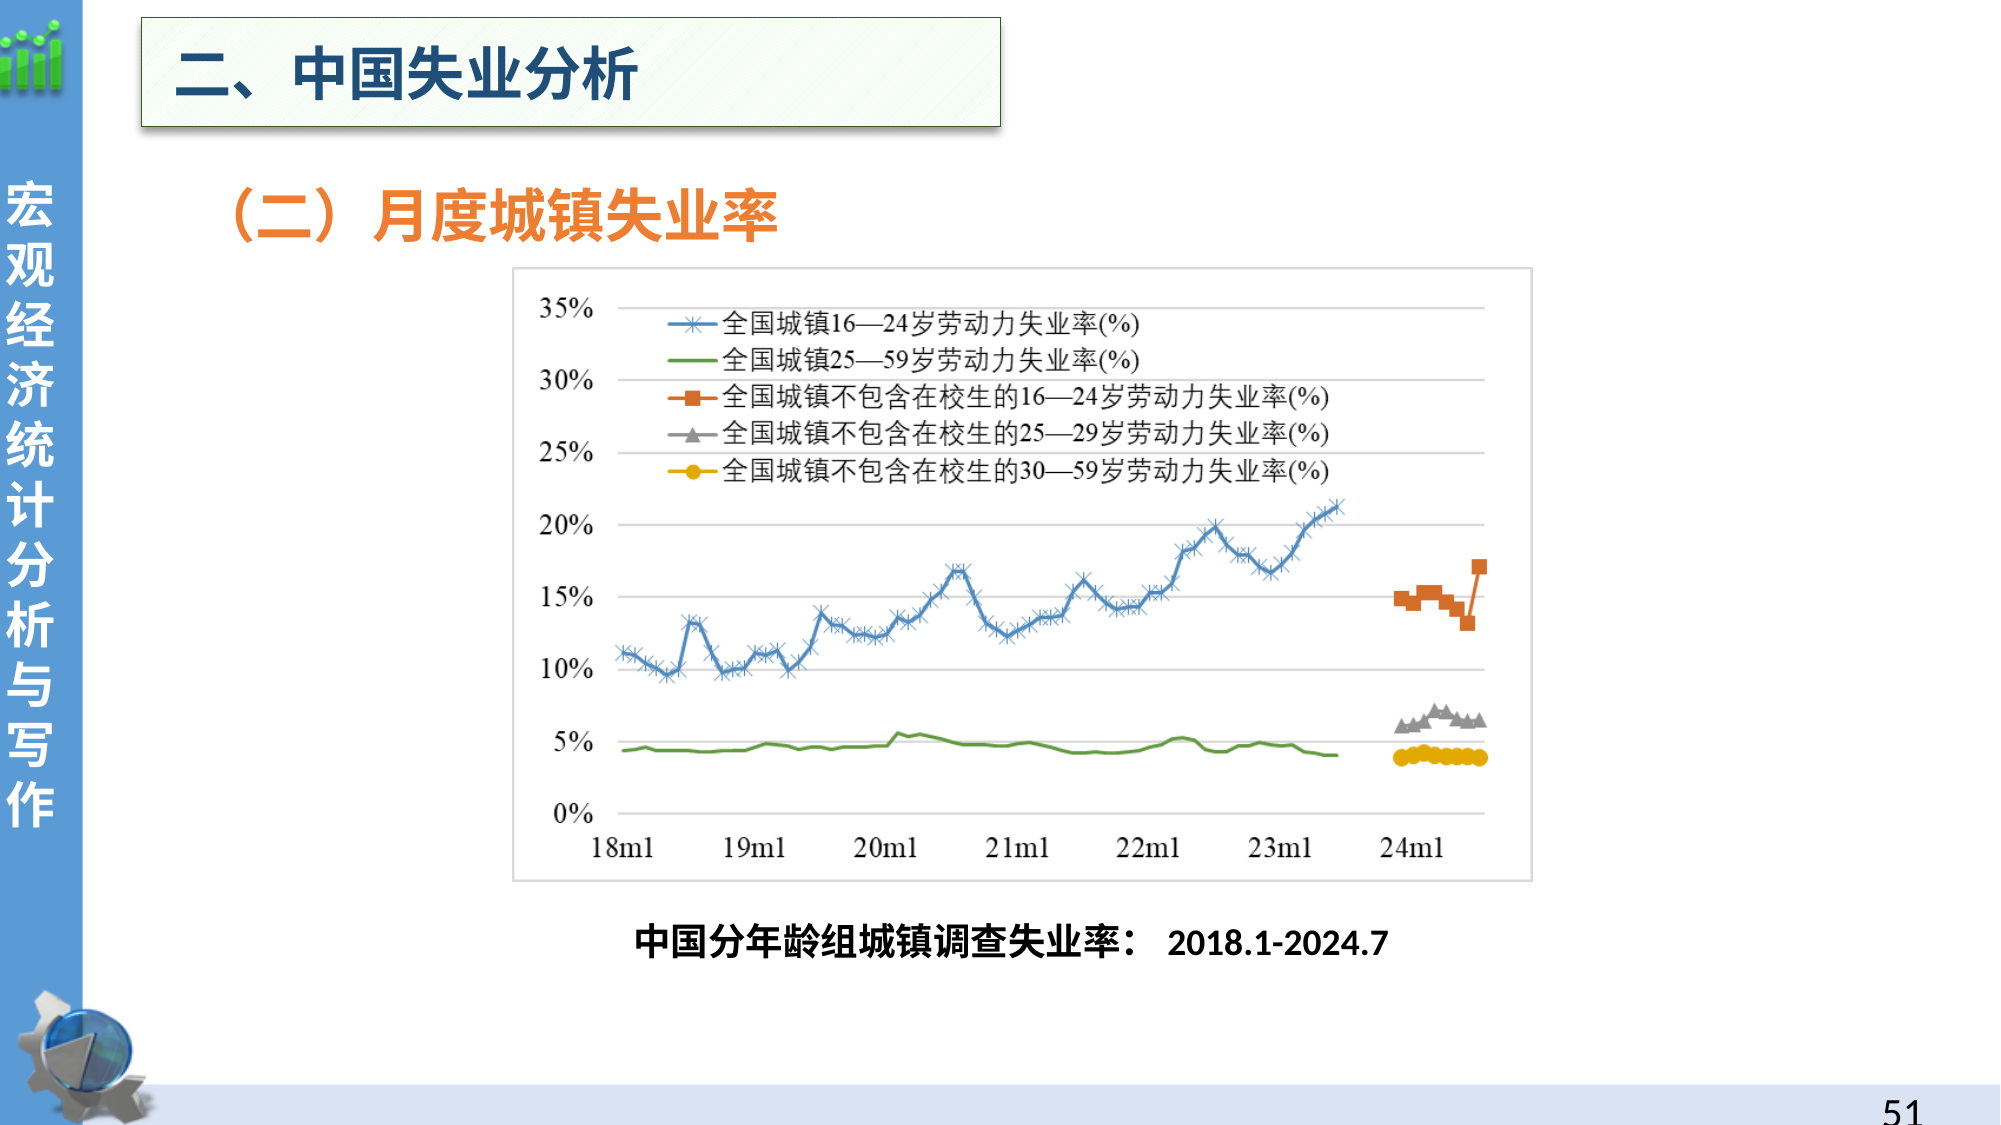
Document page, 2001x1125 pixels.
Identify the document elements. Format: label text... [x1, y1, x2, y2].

text_box 中国分年龄组城镇调查失业率：2018.1-2024.7 [618, 910, 1452, 1002]
text_box （二）月度城镇失业率 [141, 136, 1142, 257]
picture [0, 0, 2001, 1125]
text_box [1786, 1085, 1940, 1125]
text_box 二、中国失业分析 [141, 17, 1000, 127]
text_box [179, 238, 1843, 1025]
text_box [203, 730, 1867, 1025]
